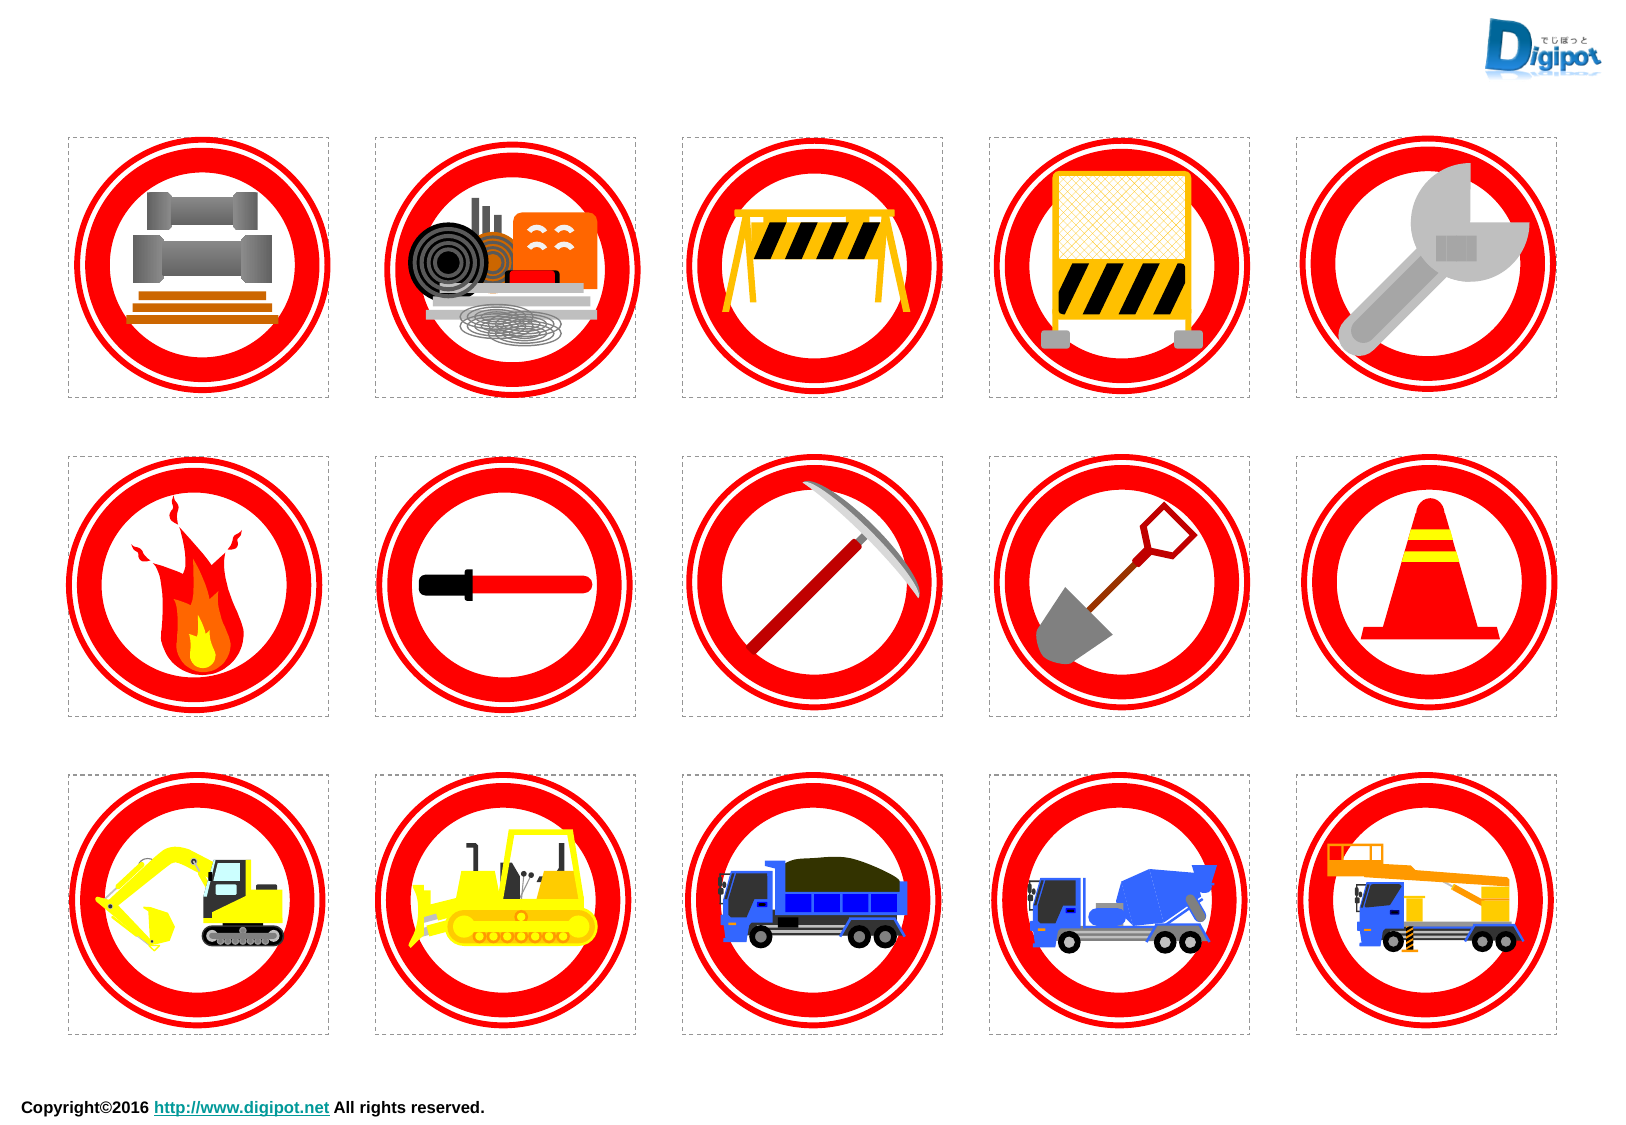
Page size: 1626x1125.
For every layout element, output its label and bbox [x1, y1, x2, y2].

text_box [65, 456, 323, 714]
text_box [68, 771, 326, 1029]
picture [1485, 18, 1602, 82]
text_box [1297, 771, 1555, 1029]
text_box [686, 453, 943, 711]
text_box [376, 456, 633, 714]
text_box [1299, 135, 1557, 393]
text_box [993, 453, 1251, 711]
text_box [990, 771, 1248, 1029]
text_box [993, 137, 1251, 395]
text_box [73, 136, 331, 394]
text_box [374, 771, 632, 1029]
text_box [684, 771, 942, 1029]
text_box [686, 137, 943, 395]
text_box [384, 141, 641, 399]
text_box [1300, 453, 1558, 711]
